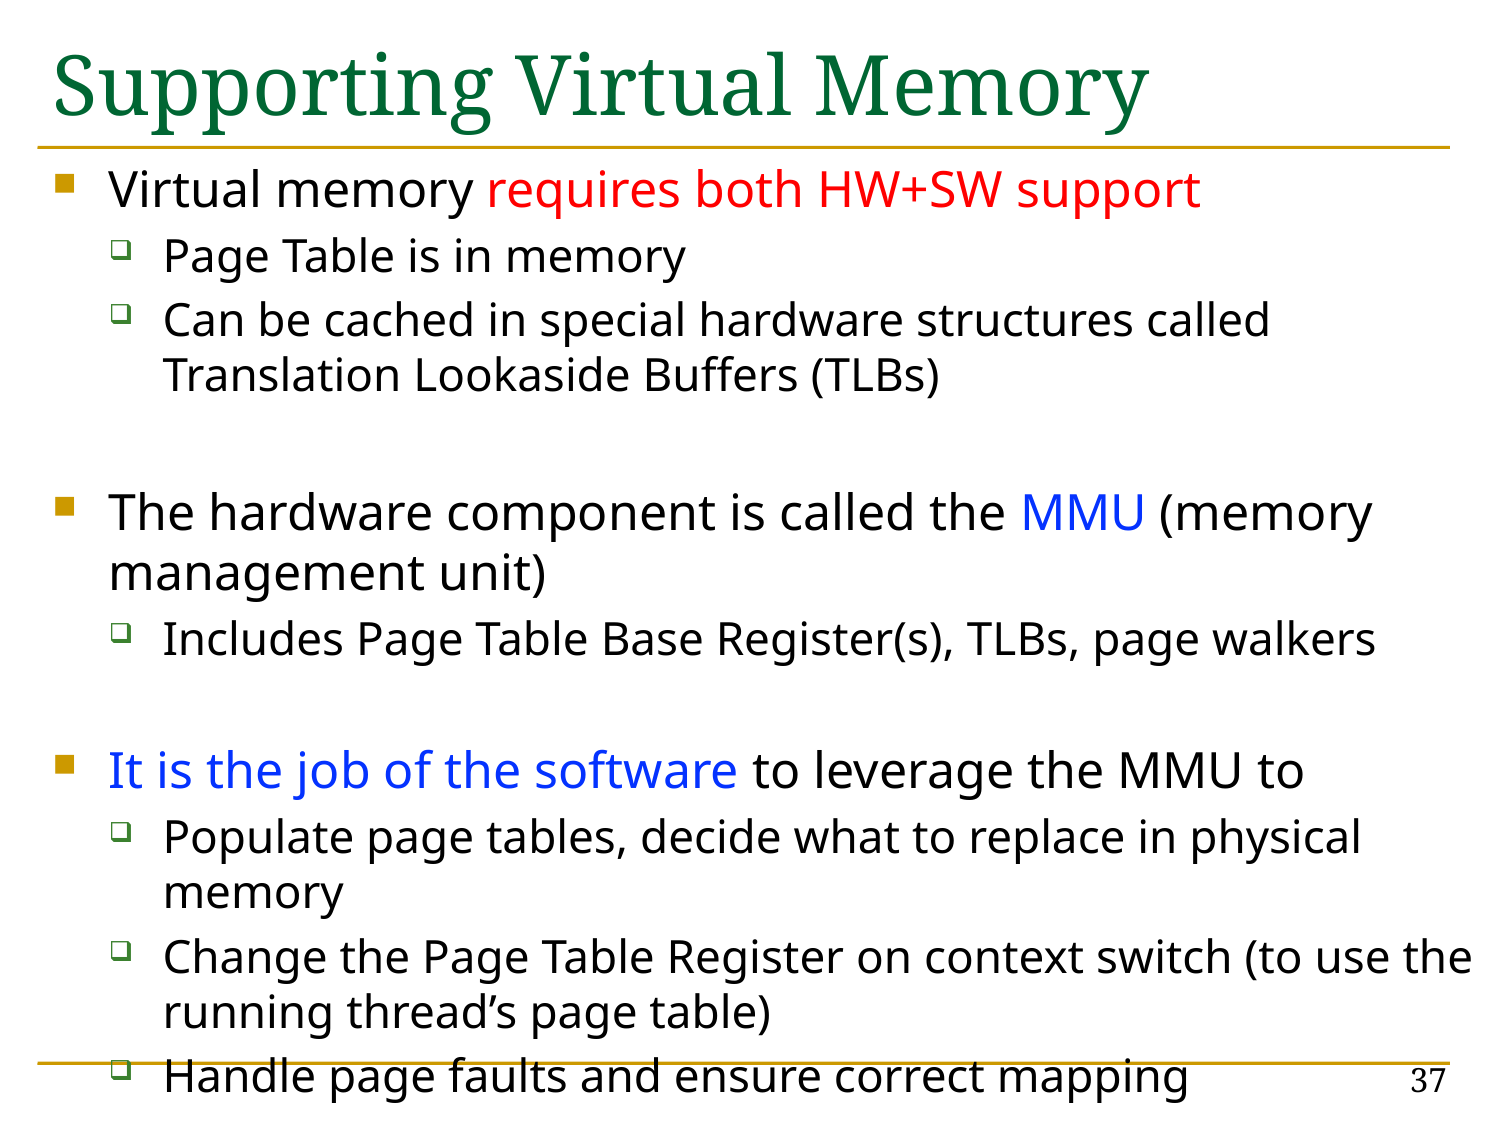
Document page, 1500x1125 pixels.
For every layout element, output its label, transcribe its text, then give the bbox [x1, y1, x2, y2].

list Virtual memory requires both HW+SW support Page Table is in memory Can be cached in special hardware structures called Translation Lookaside Buffers (TLBs) The hardware component is called the MMU (memory management unit) Includes Page Table Base Register(s), TLBs, page walkers It is the job of the software to leverage the MMU to Populate page tables, decide what to replace in physical memory Change the Page Table Register on context switch (to use the running thread’s page table) Handle page faults and ensure correct mapping [37, 149, 1500, 1063]
title Supporting Virtual Memory [37, 24, 1450, 149]
slide_number 37 [1111, 1036, 1462, 1112]
